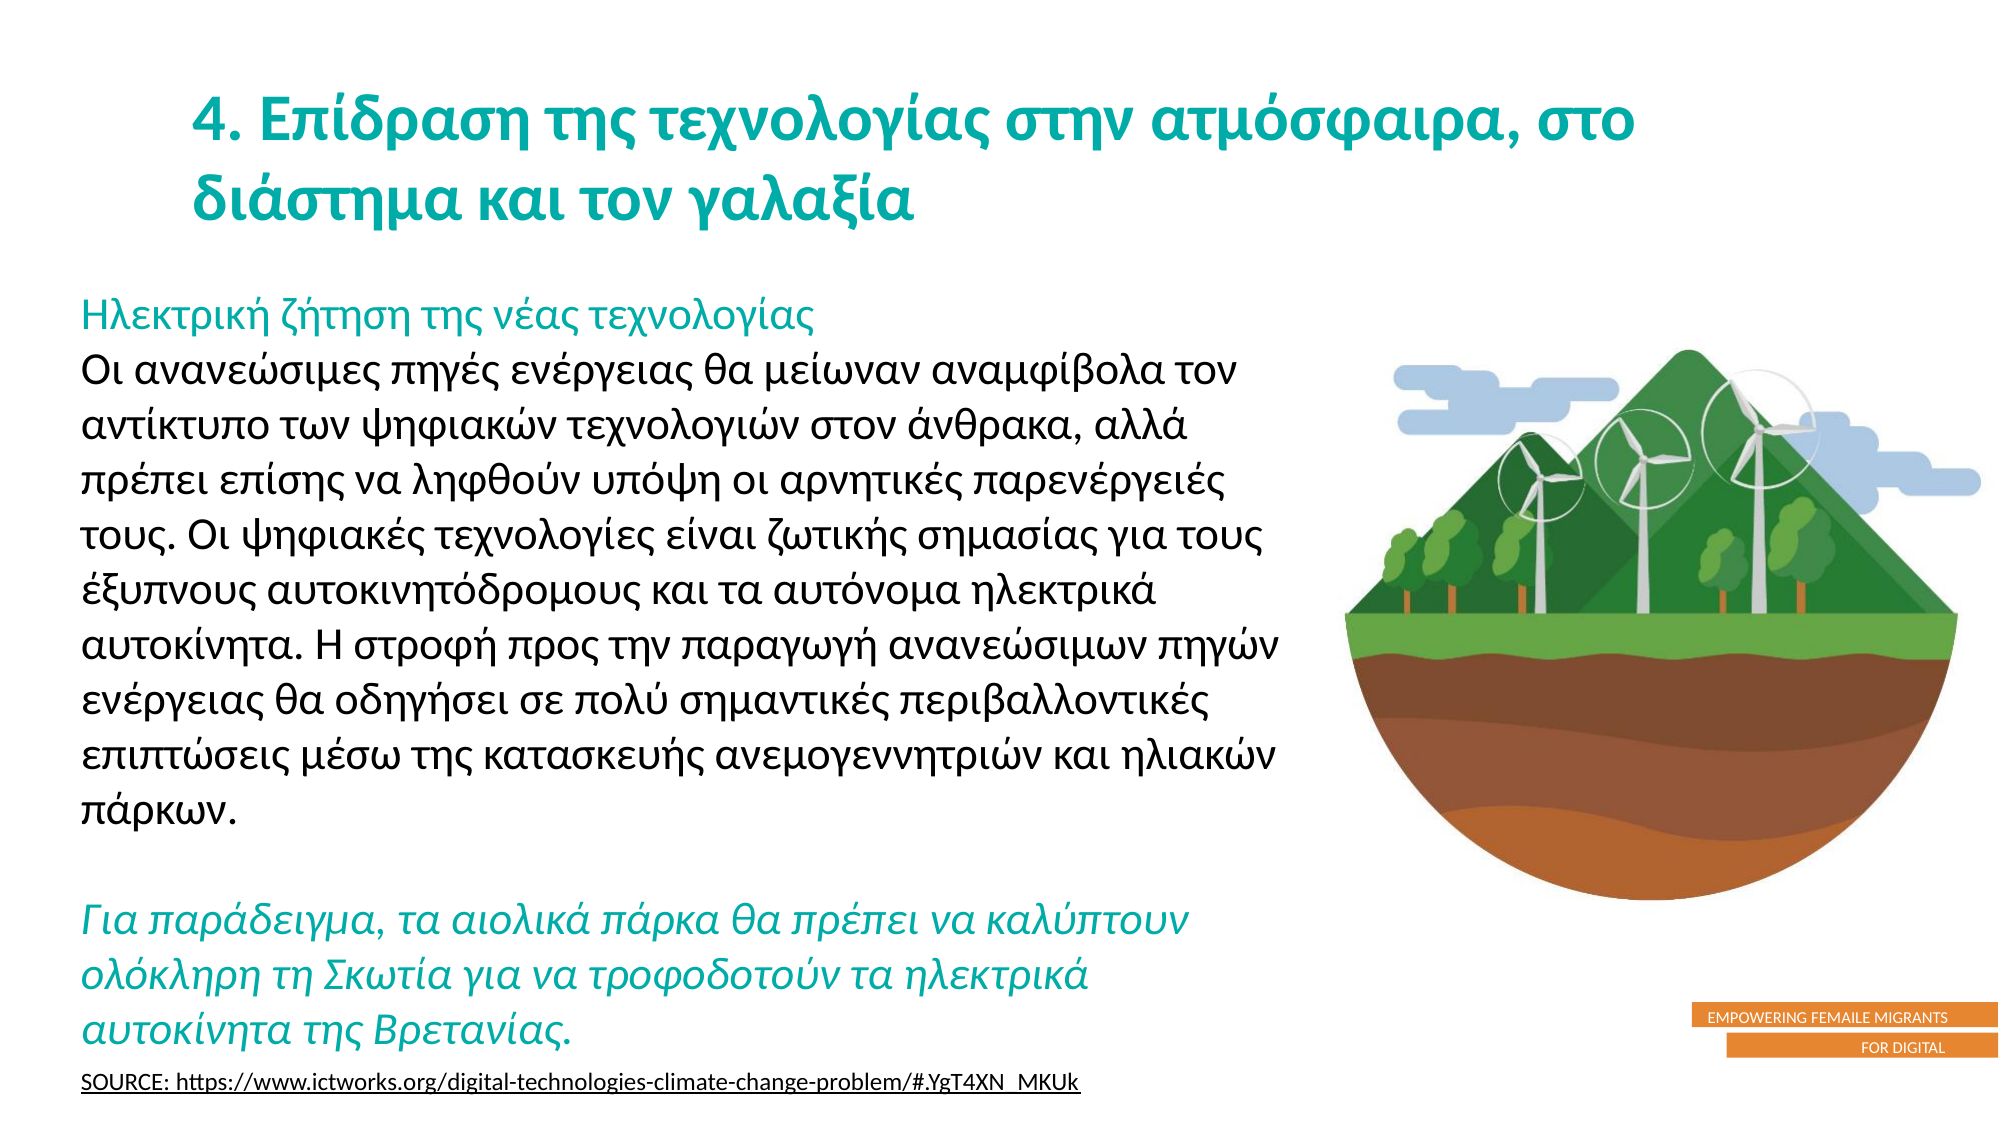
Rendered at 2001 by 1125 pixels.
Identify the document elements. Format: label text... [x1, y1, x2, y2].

text_box 4. Επίδραση της τεχνολογίας στην ατμόσφαιρα, στο διάστημα και τον γαλαξία [178, 66, 1917, 224]
text_box SOURCE: https://www.ictworks.org/digital-technologies-climate-change-problem/#.YgT4XN_MKUk [66, 1058, 1193, 1103]
text_box Ηλεκτρική ζήτηση της νέας τεχνολογίας Οι ανανεώσιμες πηγές ενέργειας θα μείωναν αναμφίβολα τον αντίκτυπο των ψηφιακών τεχνολογιών στον άνθρακα, αλλά πρέπει επίσης να ληφθούν υπόψη οι αρνητικές παρενέργειές τους. Οι ψηφιακές τεχνολογίες είναι ζωτικής σημασίας για τους έξυπνους αυτοκινητόδρομους και τα αυτόνομα ηλεκτρικά αυτοκίνητα. Η στροφή προς την παραγωγή ανανεώσιμων πηγών ενέργειας θα οδηγήσει σε πολύ σημαντικές περιβαλλοντικές επιπτώσεις μέσω της κατασκευής ανεμογεννητριών και ηλιακών πάρκων. Για παράδειγμα, τα αιολικά πάρκα θα πρέπει να καλύπτουν ολόκληρη τη Σκωτία για να τροφοδοτούν τα ηλεκτρικά αυτοκίνητα της Βρετανίας. [66, 276, 1321, 1124]
picture [1321, 307, 2000, 918]
